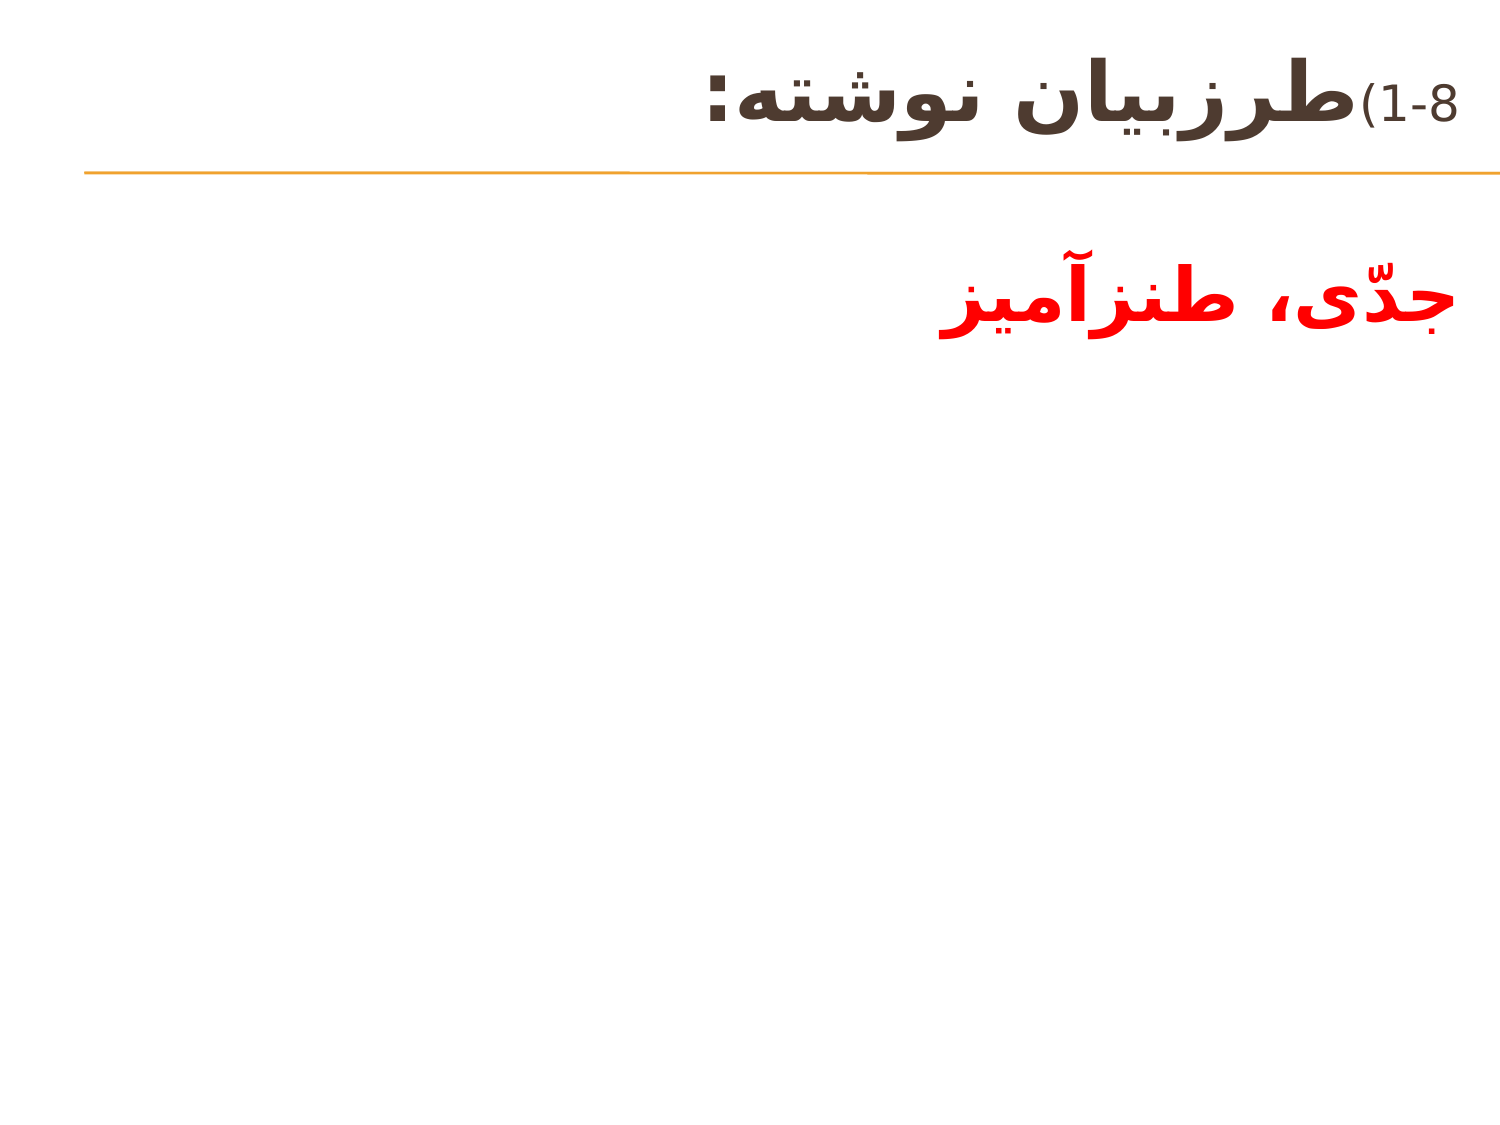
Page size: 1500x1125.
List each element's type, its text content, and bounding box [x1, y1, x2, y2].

list 1-8)طرزبیان نوشته: جدّی، طنزآمیز [50, 30, 1475, 998]
